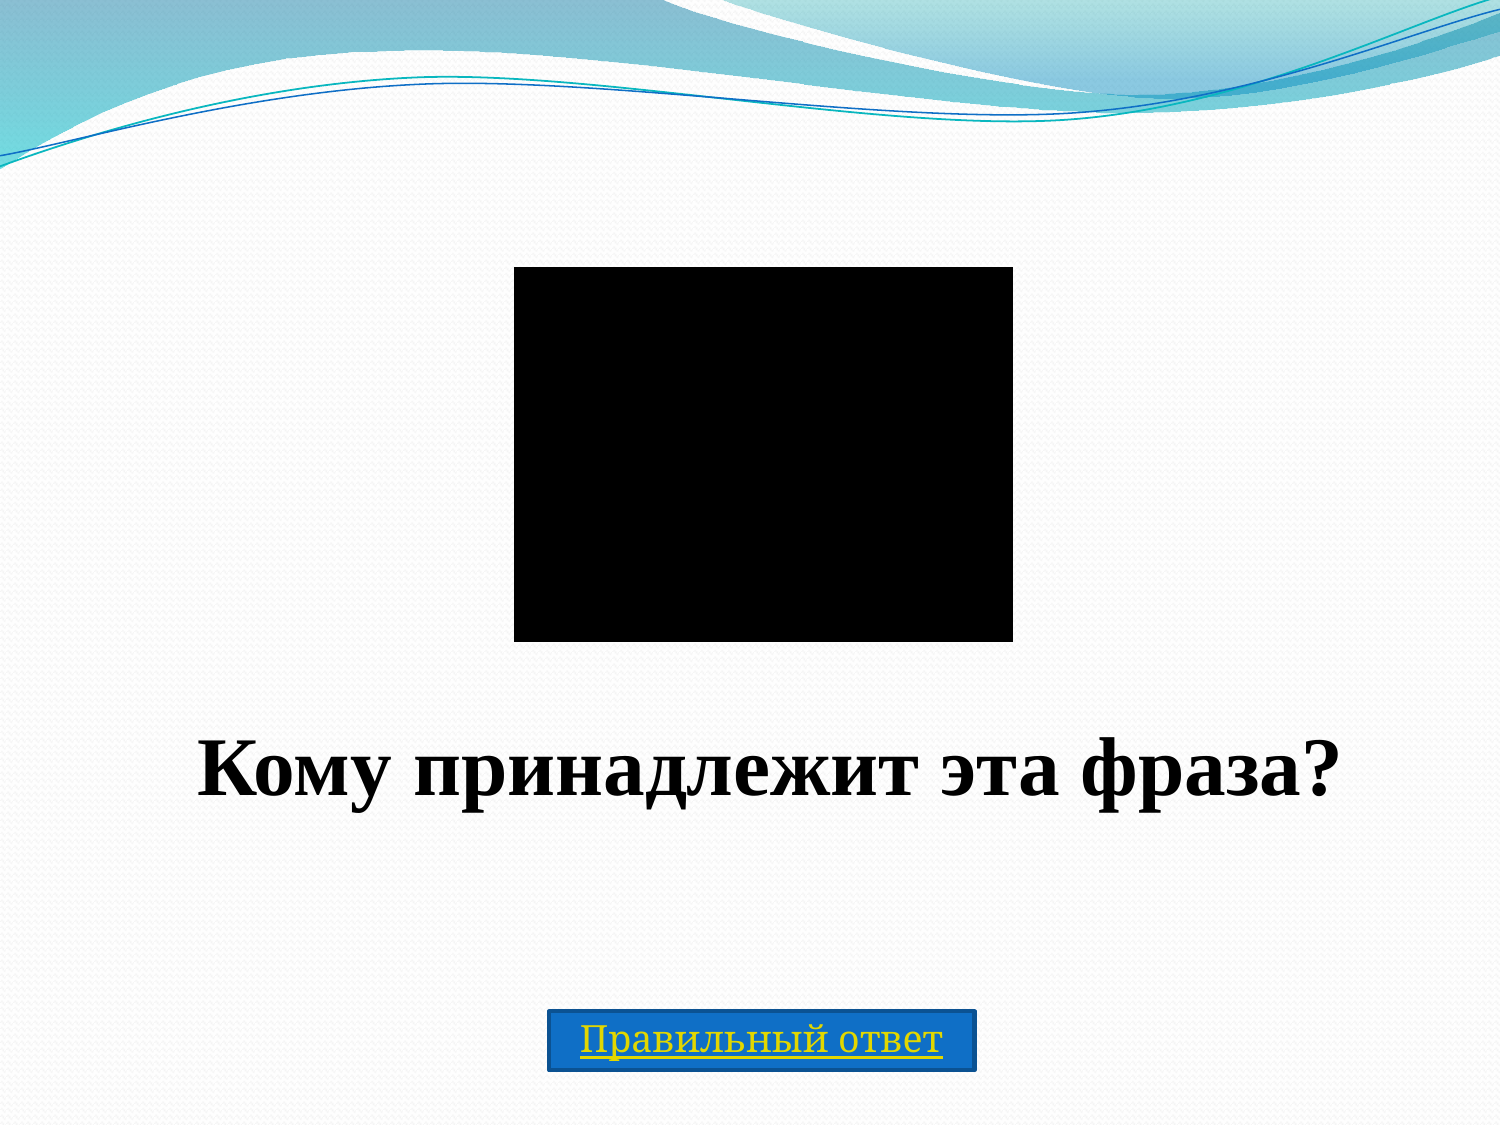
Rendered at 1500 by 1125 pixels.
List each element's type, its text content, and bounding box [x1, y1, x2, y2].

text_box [513, 266, 1015, 643]
text_box Кому принадлежит эта фраза? [182, 704, 1400, 819]
text_box Правильный ответ [547, 1009, 977, 1072]
